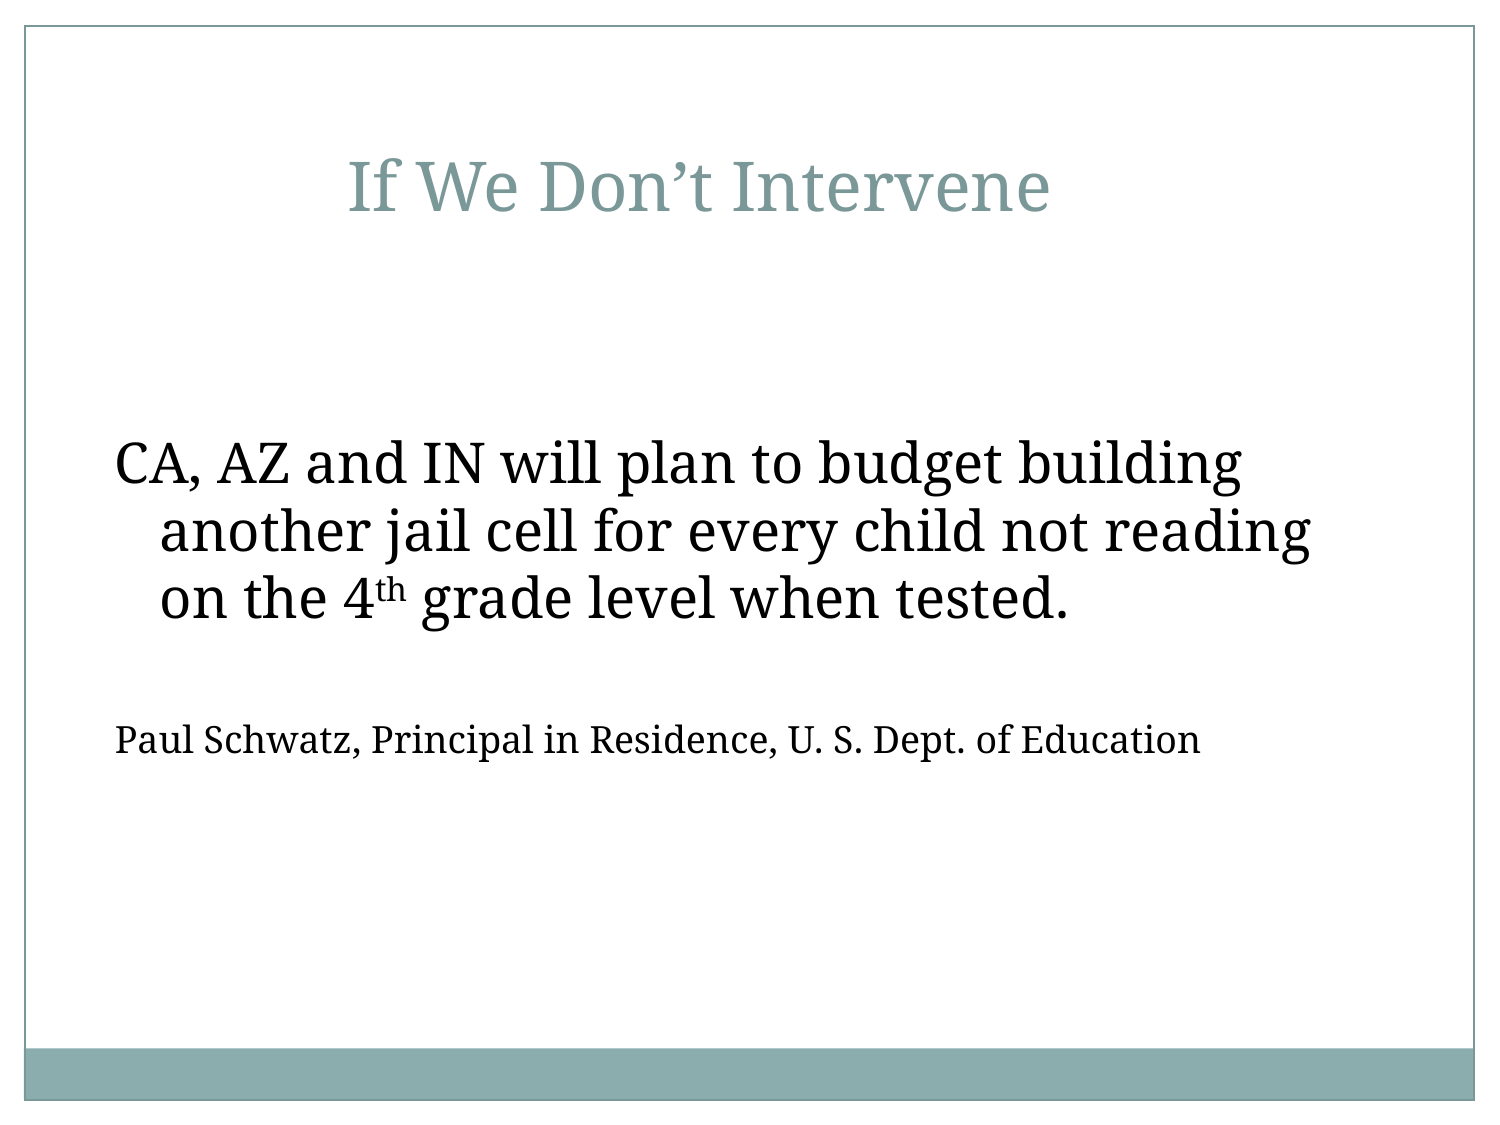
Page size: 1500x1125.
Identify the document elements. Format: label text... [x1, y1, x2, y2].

list CA, AZ and IN will plan to budget building another jail cell for every child not reading on the 4th grade level when tested. Paul Schwatz, Principal in Residence, U. S. Dept. of Education [99, 262, 1363, 1005]
title If We Don’t Intervene [87, 45, 1313, 233]
